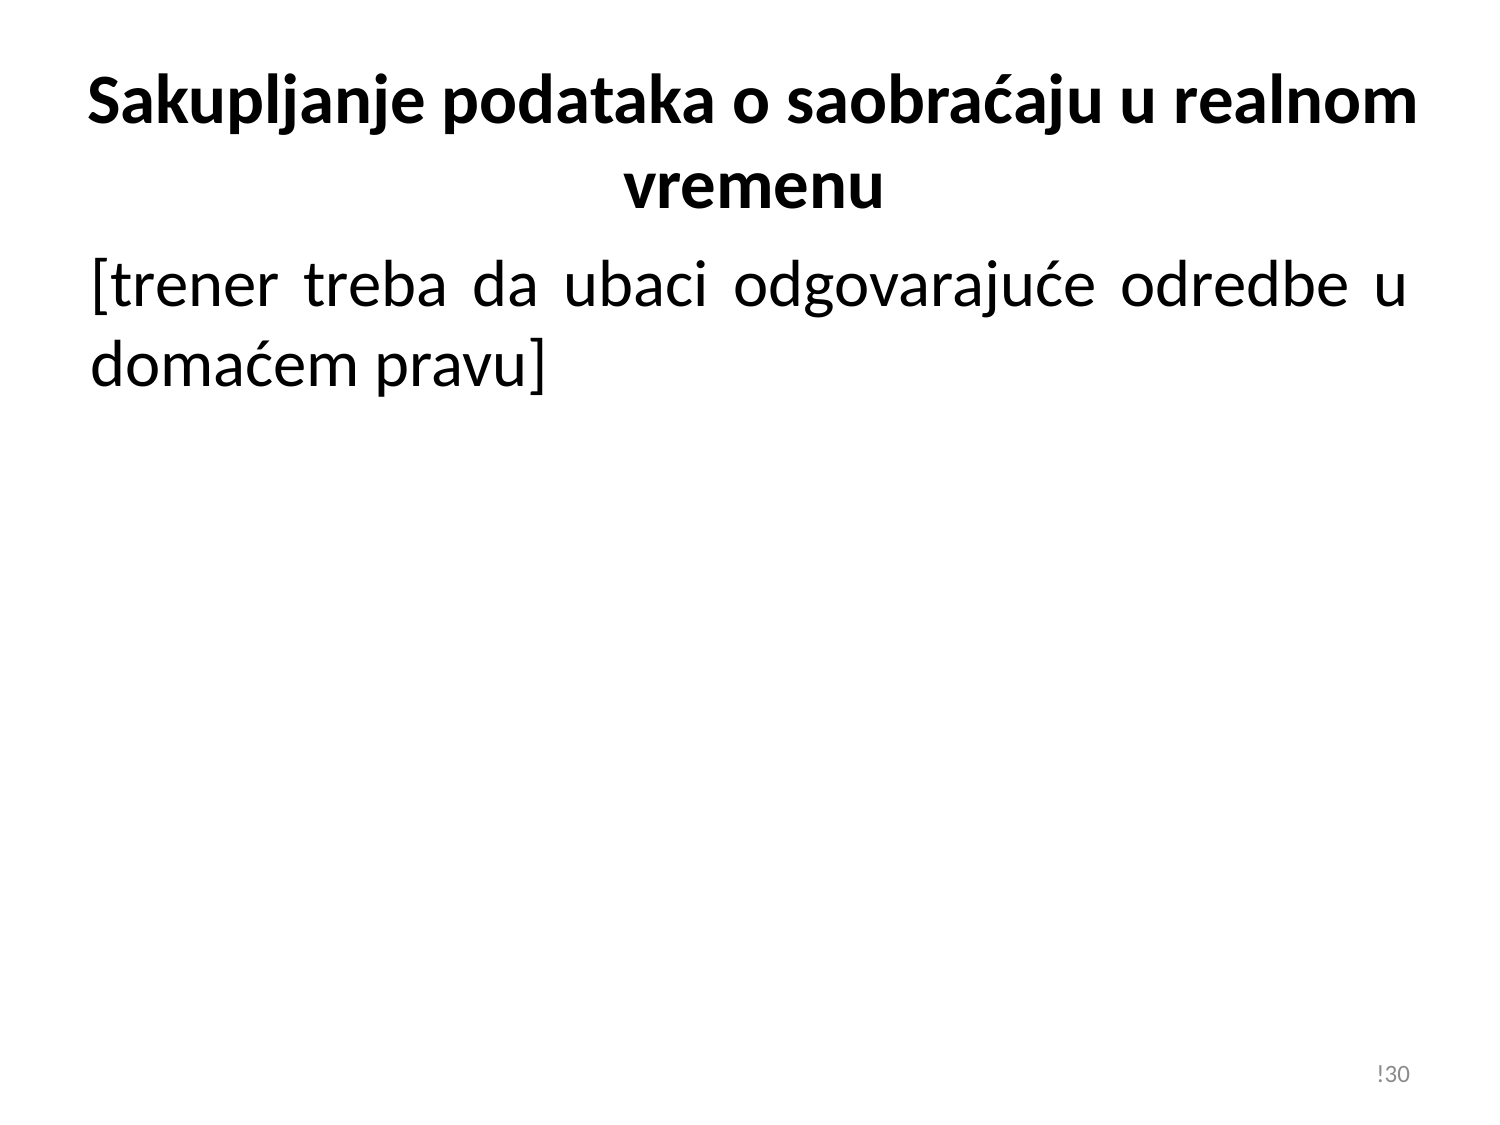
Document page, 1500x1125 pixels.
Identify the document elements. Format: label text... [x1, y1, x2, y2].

list [trener treba da ubaci odgovarajuće odredbe u domaćem pravu] [75, 232, 1425, 992]
slide_number !30 [1074, 1042, 1425, 1103]
title Sakupljanje podataka o saobraćaju u realnom vremenu [54, 45, 1455, 233]
